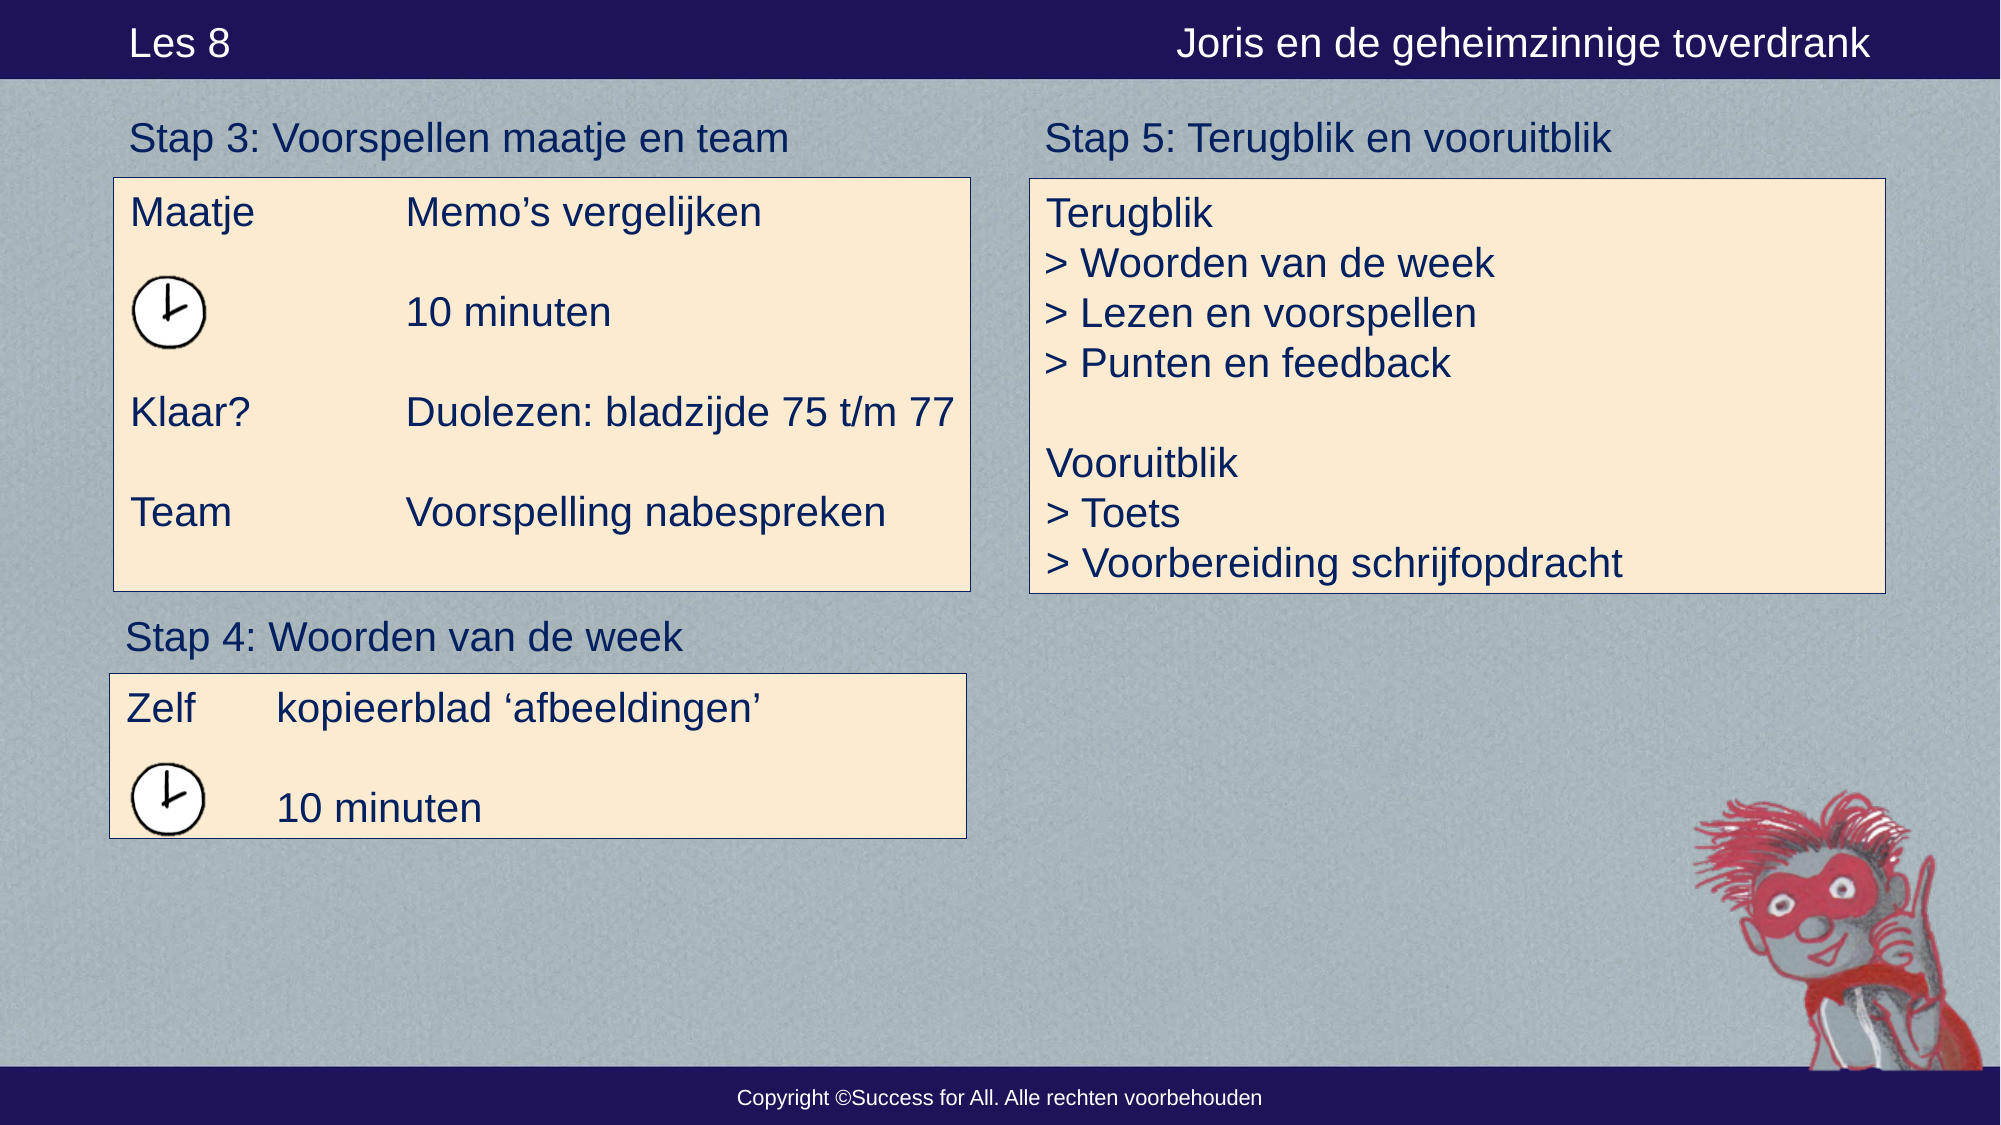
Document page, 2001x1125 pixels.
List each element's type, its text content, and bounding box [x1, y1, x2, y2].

text_box Terugblik > Woorden van de week > Lezen en voorspellen > Punten en feedback Vooruitblik > Toets > Voorbereiding schrijfopdracht [1029, 178, 1886, 594]
text_box Stap 3: Voorspellen maatje en team [114, 103, 907, 169]
text_box Stap 4: Woorden van de week [109, 602, 903, 667]
text_box Les 8 [114, 8, 354, 73]
text_box Maatje Memo’s vergelijken 10 minuten Klaar? Duolezen: bladzijde 75 t/m 77 Team Voorspelling nabespreken [113, 177, 971, 592]
text_box Zelf kopieerblad ‘afbeeldingen’ 10 minuten [109, 673, 967, 839]
text_box Stap 5: Terugblik en vooruitblik [1029, 103, 1822, 169]
text_box Copyright ©Success for All. Alle rechten voorbehouden [0, 1076, 2000, 1125]
picture [0, 0, 2001, 1125]
text_box Joris en de geheimzinnige toverdrank [999, 8, 1886, 73]
